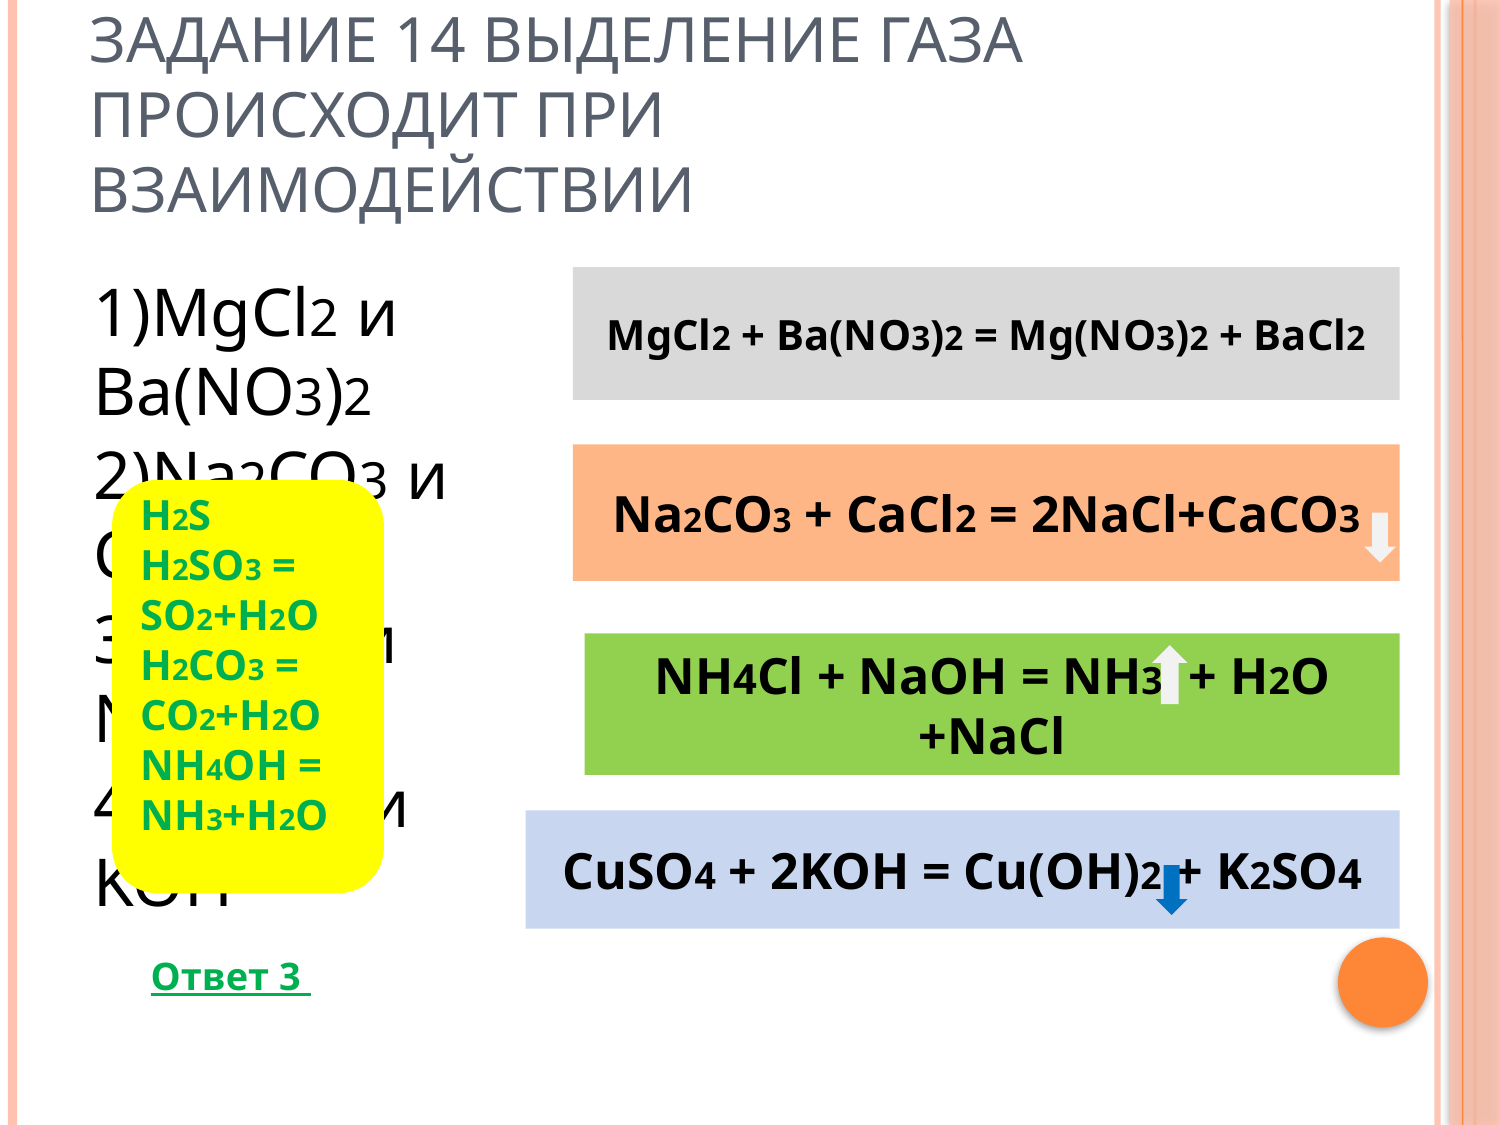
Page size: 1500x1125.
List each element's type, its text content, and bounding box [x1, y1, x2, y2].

text_box [1362, 510, 1398, 565]
text_box Na2CO3 + CaCl2 = 2NaCl+CaCO3 [571, 442, 1402, 583]
title Задание 14 Выделение газа происходит при взаимодействии [75, 45, 1300, 233]
text_box CuSO4 + 2KOH = Cu(OH)2 + K2SO4 [523, 808, 1402, 931]
list Ответ 3 [135, 917, 479, 1061]
list 1)MgCl2 и Ba(NO3)2 2)Na2CO3 и CaCl2 3)NH4Cl и NaOH 4)CuSO4 и KOH [78, 262, 577, 929]
text_box NH4Cl + NaOH = NH3 + H2O +NaCl [582, 631, 1402, 777]
text_box H2S H2SO3 = SO2+H2O H2CO3 = CO2+H2O NH4OH = NH3+H2O [109, 477, 386, 896]
text_box MgCl2 + Ba(NO3)2 = Mg(NO3)2 + BaCl2 [571, 265, 1402, 402]
text_box [1149, 643, 1190, 707]
text_box [1153, 863, 1190, 918]
